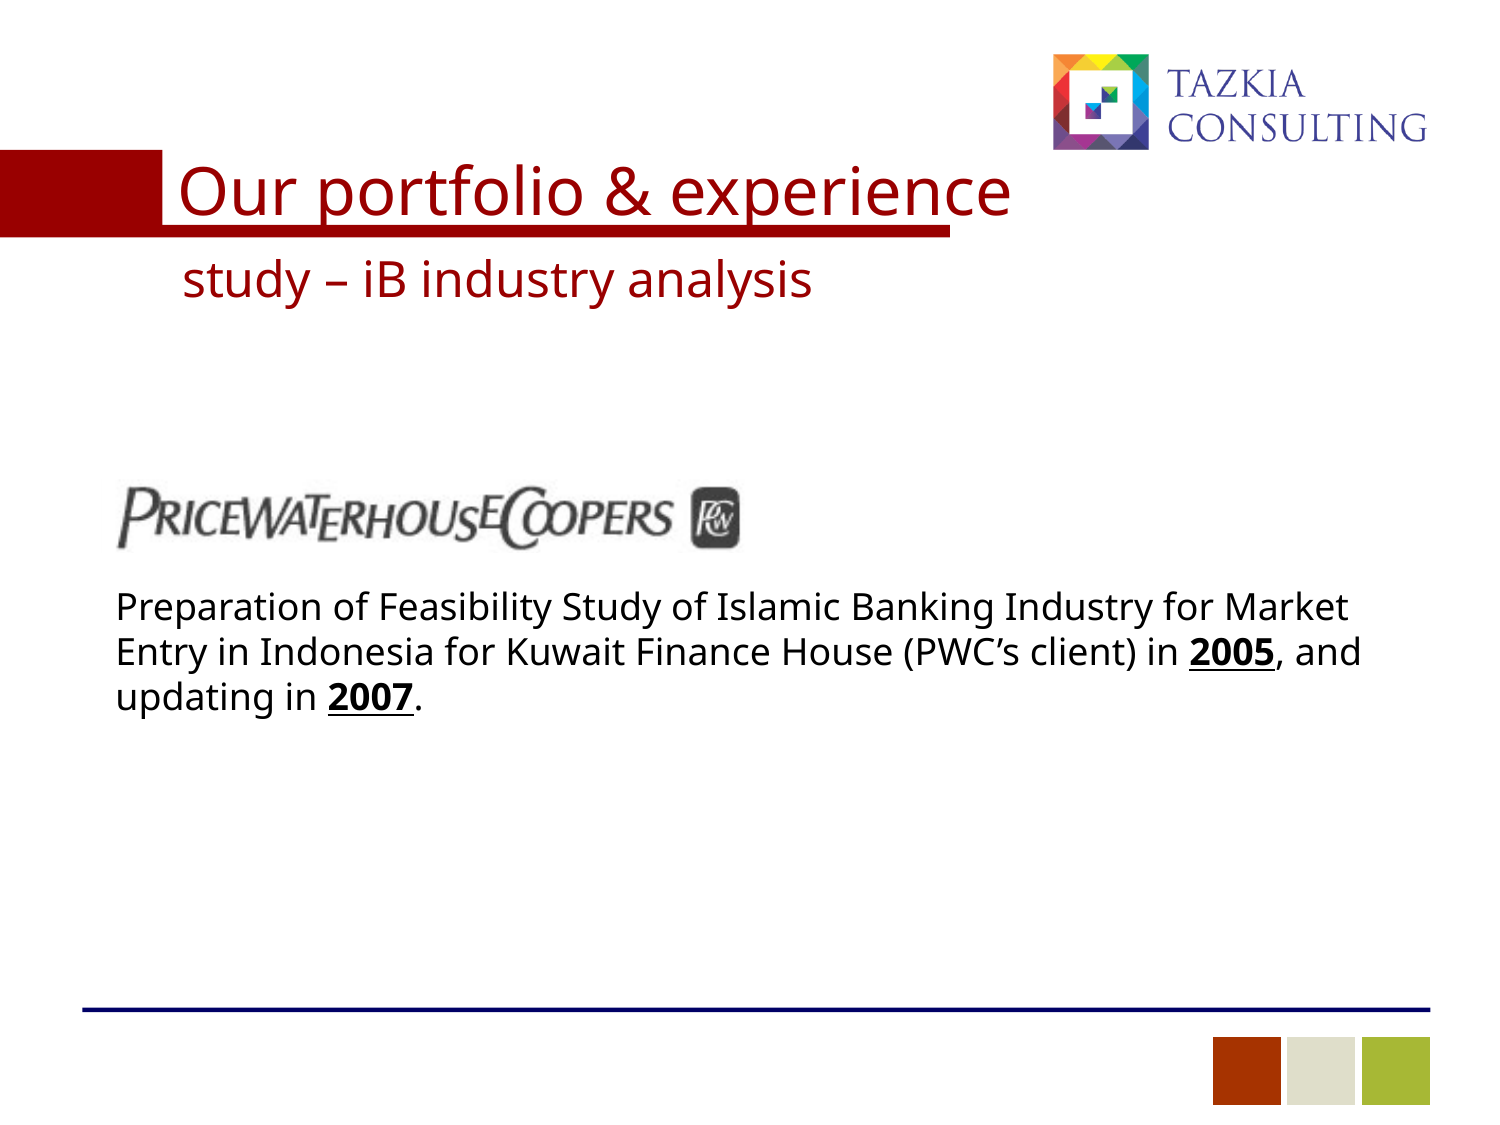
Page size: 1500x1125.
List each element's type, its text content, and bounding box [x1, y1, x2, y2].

picture [1053, 54, 1427, 150]
picture [100, 479, 747, 554]
text_box Preparation of Feasibility Study of Islamic Banking Industry for Market Entry in Indonesia for Kuwait Finance House (PWC’s client) in 2005, and updating in 2007. [100, 575, 1403, 813]
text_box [0, 141, 1188, 317]
